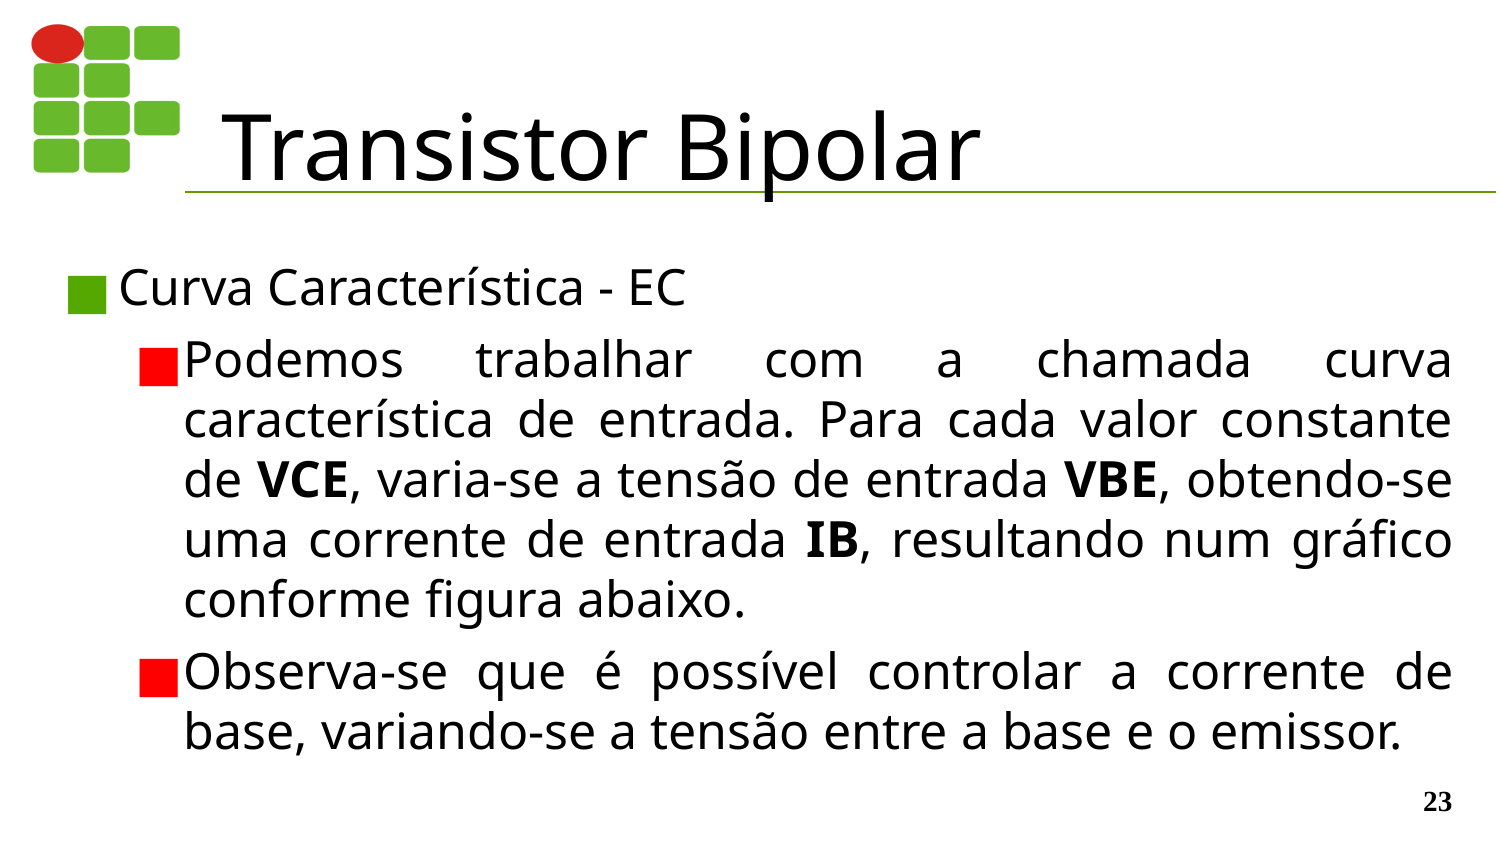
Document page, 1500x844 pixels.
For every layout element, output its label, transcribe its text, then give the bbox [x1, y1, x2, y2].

picture [29, 23, 182, 174]
title Transistor Bipolar [206, 26, 1468, 207]
text_box ‹#› [1155, 774, 1468, 825]
list Curva Característica - EC Podemos trabalhar com a chamada curva característica de entrada. Para cada valor constante de VCE, varia-se a tensão de entrada VBE, obtendo-se uma corrente de entrada IB, resultando num gráfico conforme figura abaixo. Observa-se que é possível controlar a corrente de base, variando-se a tensão entre a base e o emissor. [46, 248, 1469, 774]
